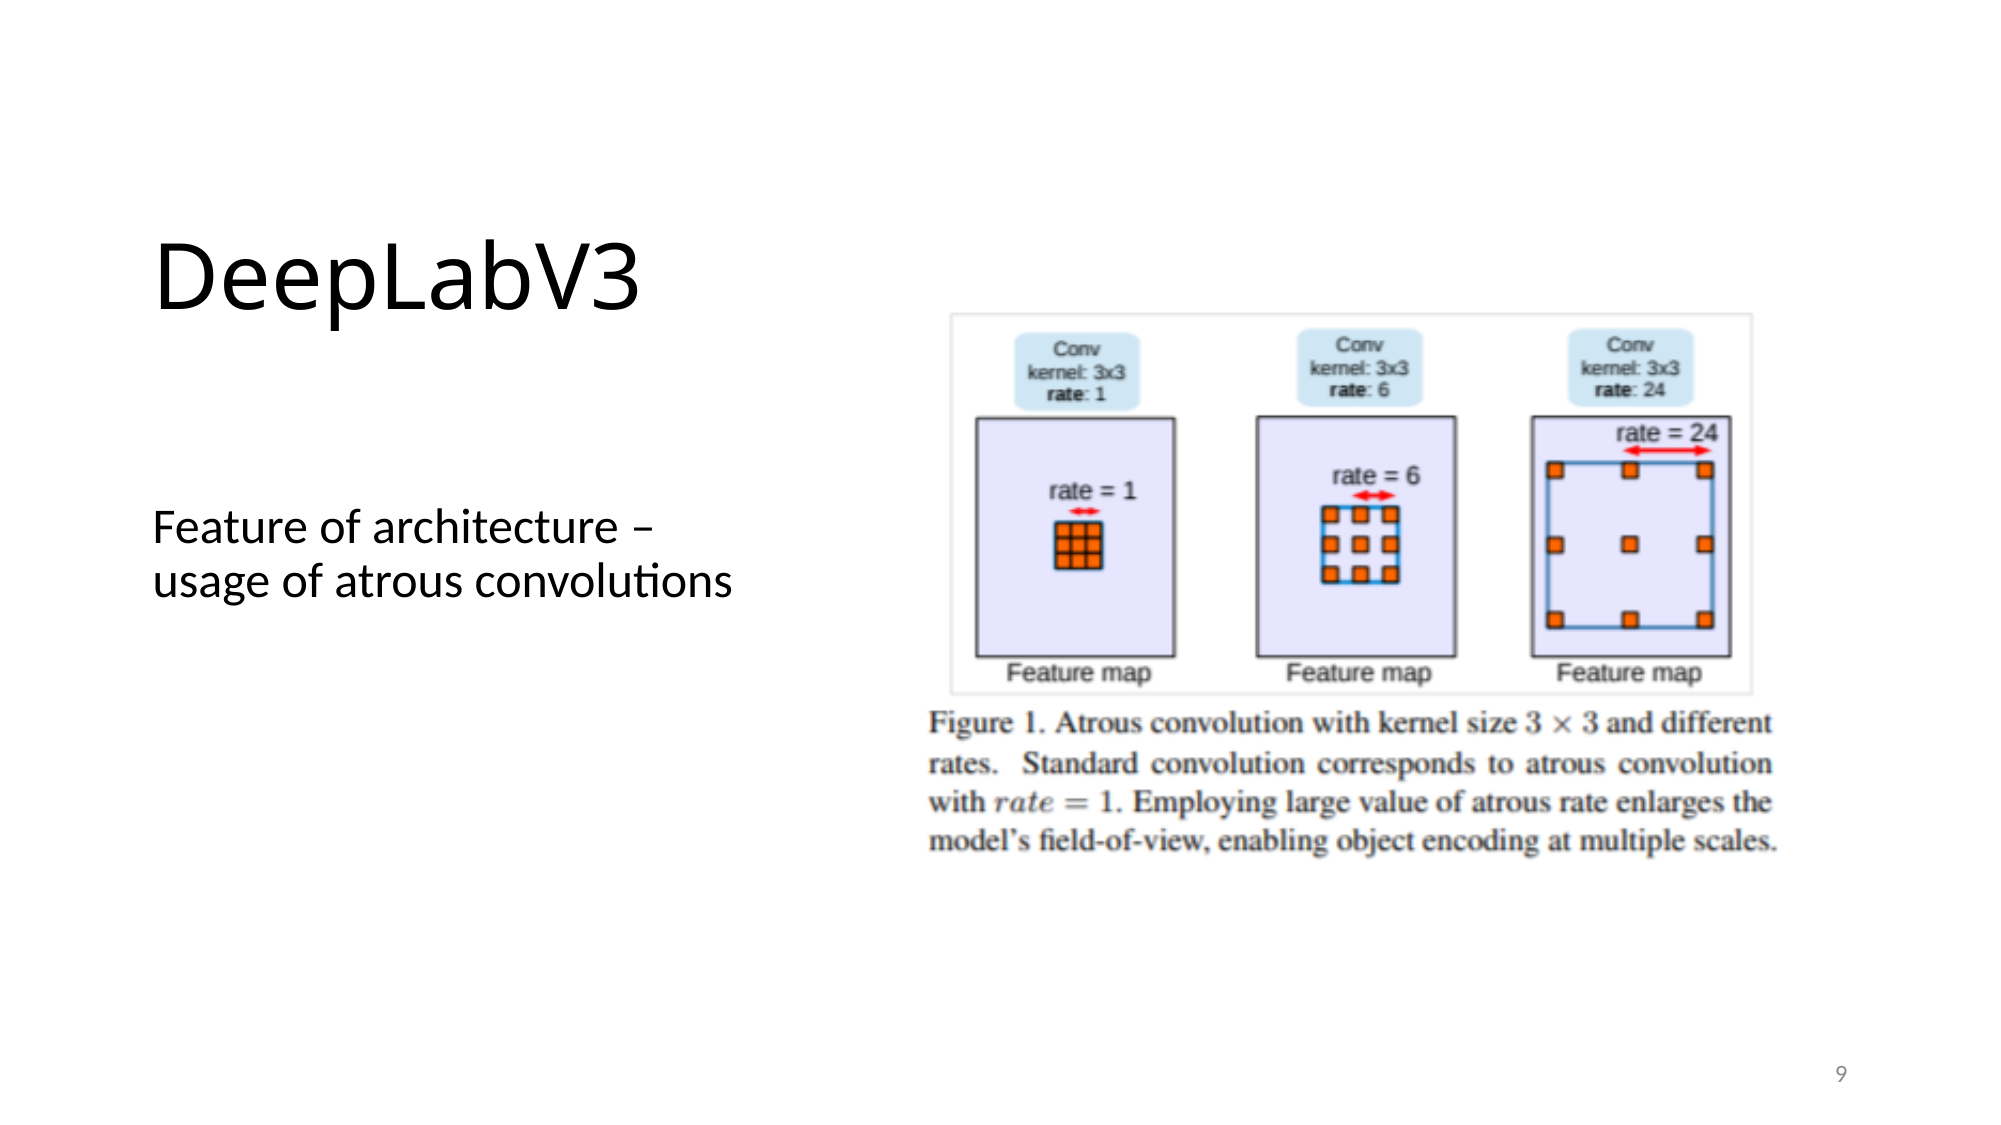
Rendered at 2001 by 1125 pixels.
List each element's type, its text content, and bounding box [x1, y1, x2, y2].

list Feature of architecture – usage of atrous convolutions [137, 337, 783, 963]
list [873, 249, 1827, 906]
slide_number 9 [1412, 1042, 1863, 1103]
title DeepLabV3 [137, 75, 783, 337]
